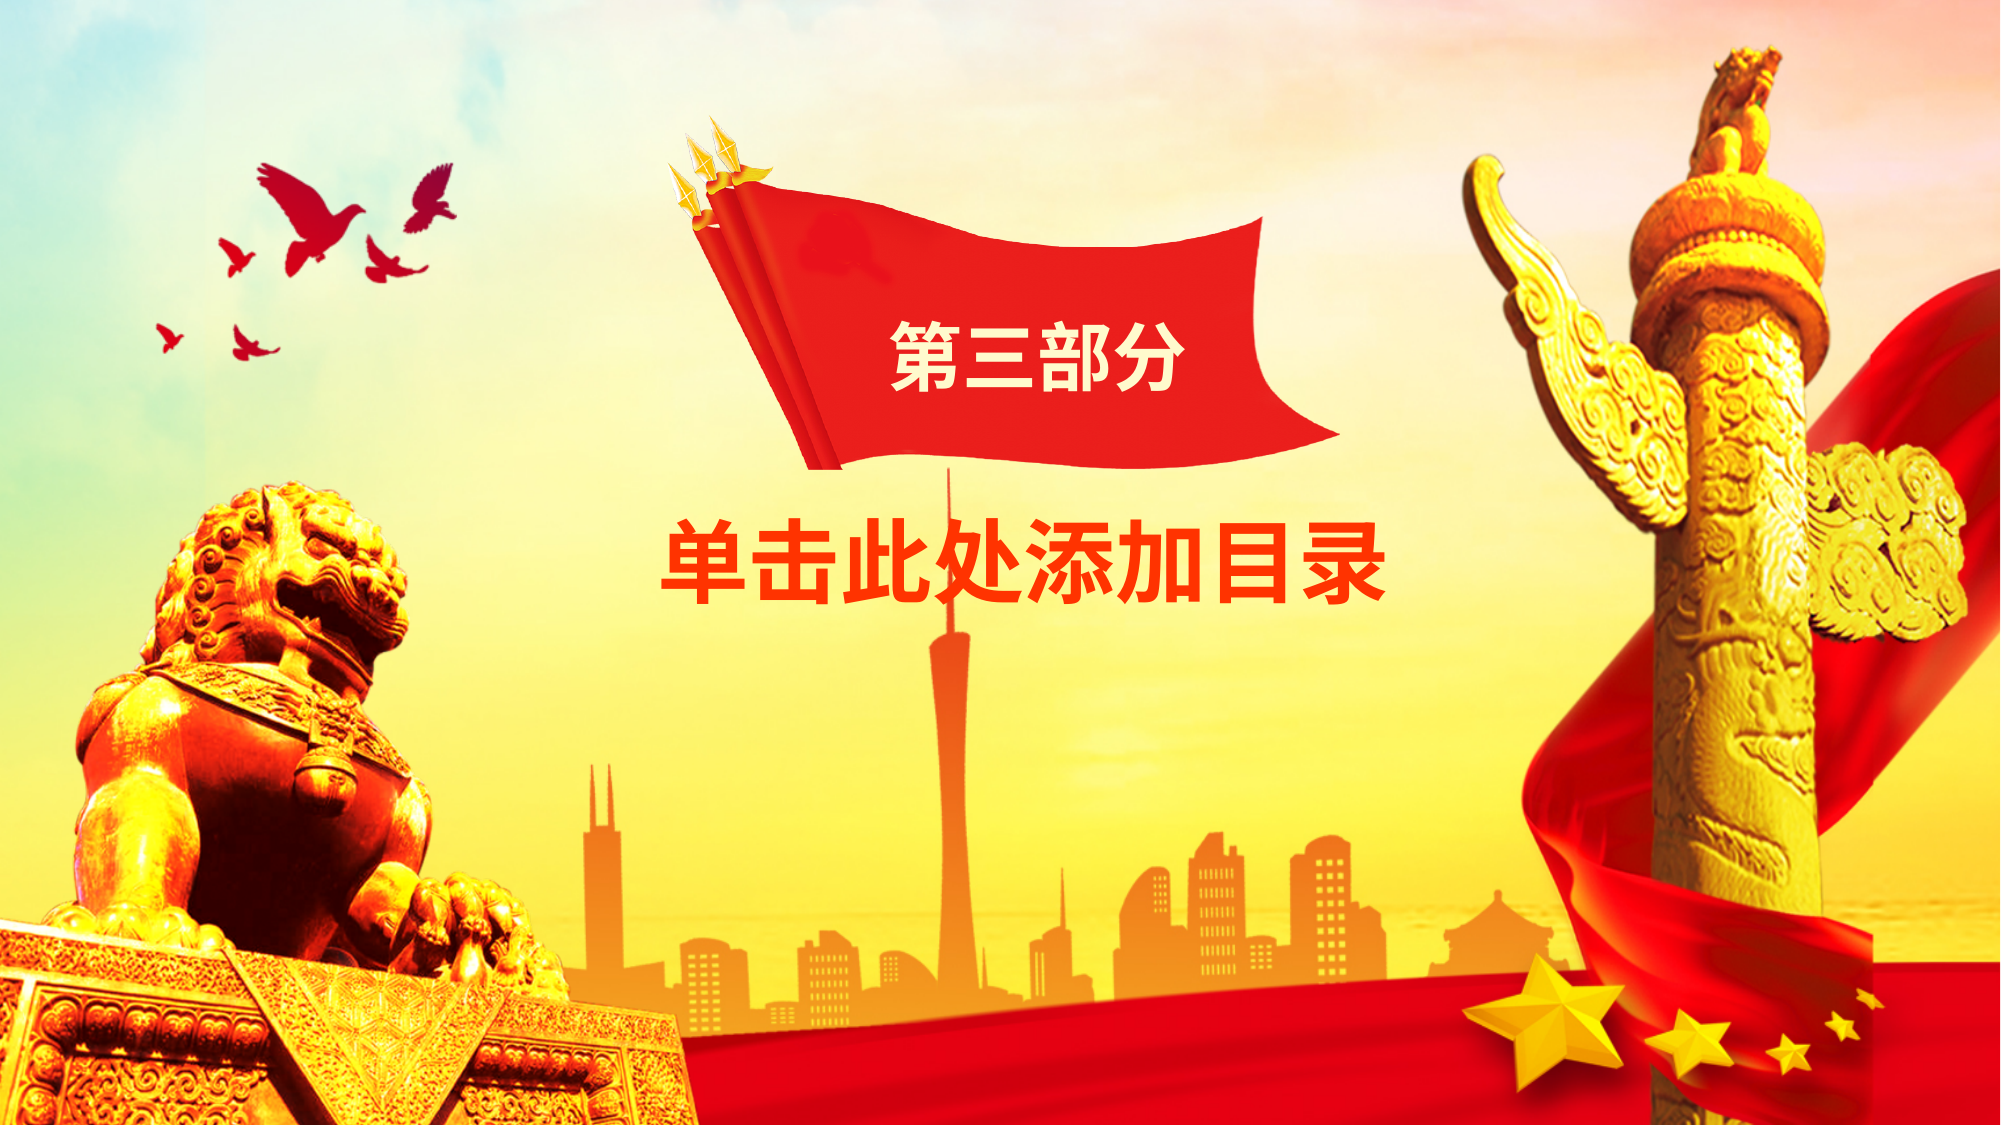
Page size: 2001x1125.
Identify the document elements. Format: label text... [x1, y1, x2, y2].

picture [0, 0, 2001, 1125]
text_box 单击此处添加目录 [702, 497, 1406, 623]
